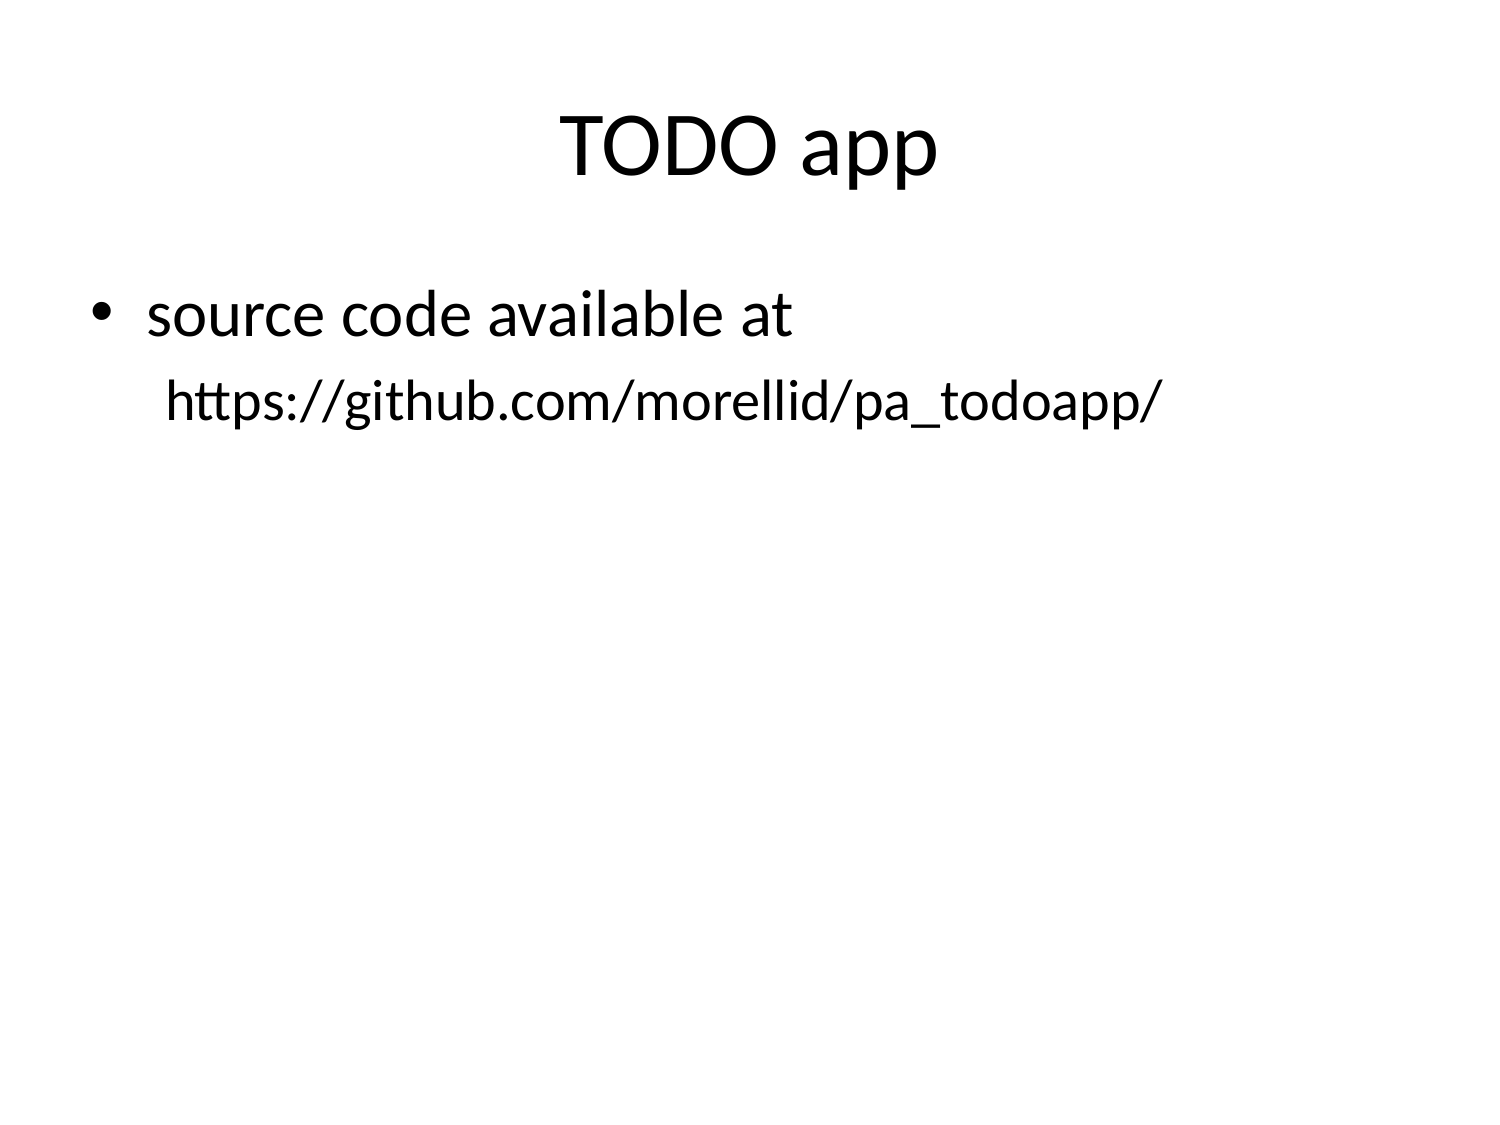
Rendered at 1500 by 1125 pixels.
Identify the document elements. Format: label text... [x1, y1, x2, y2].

title TODO app [75, 45, 1425, 233]
list source code available at https://github.com/morellid/pa_todoapp/ [75, 262, 1425, 1005]
